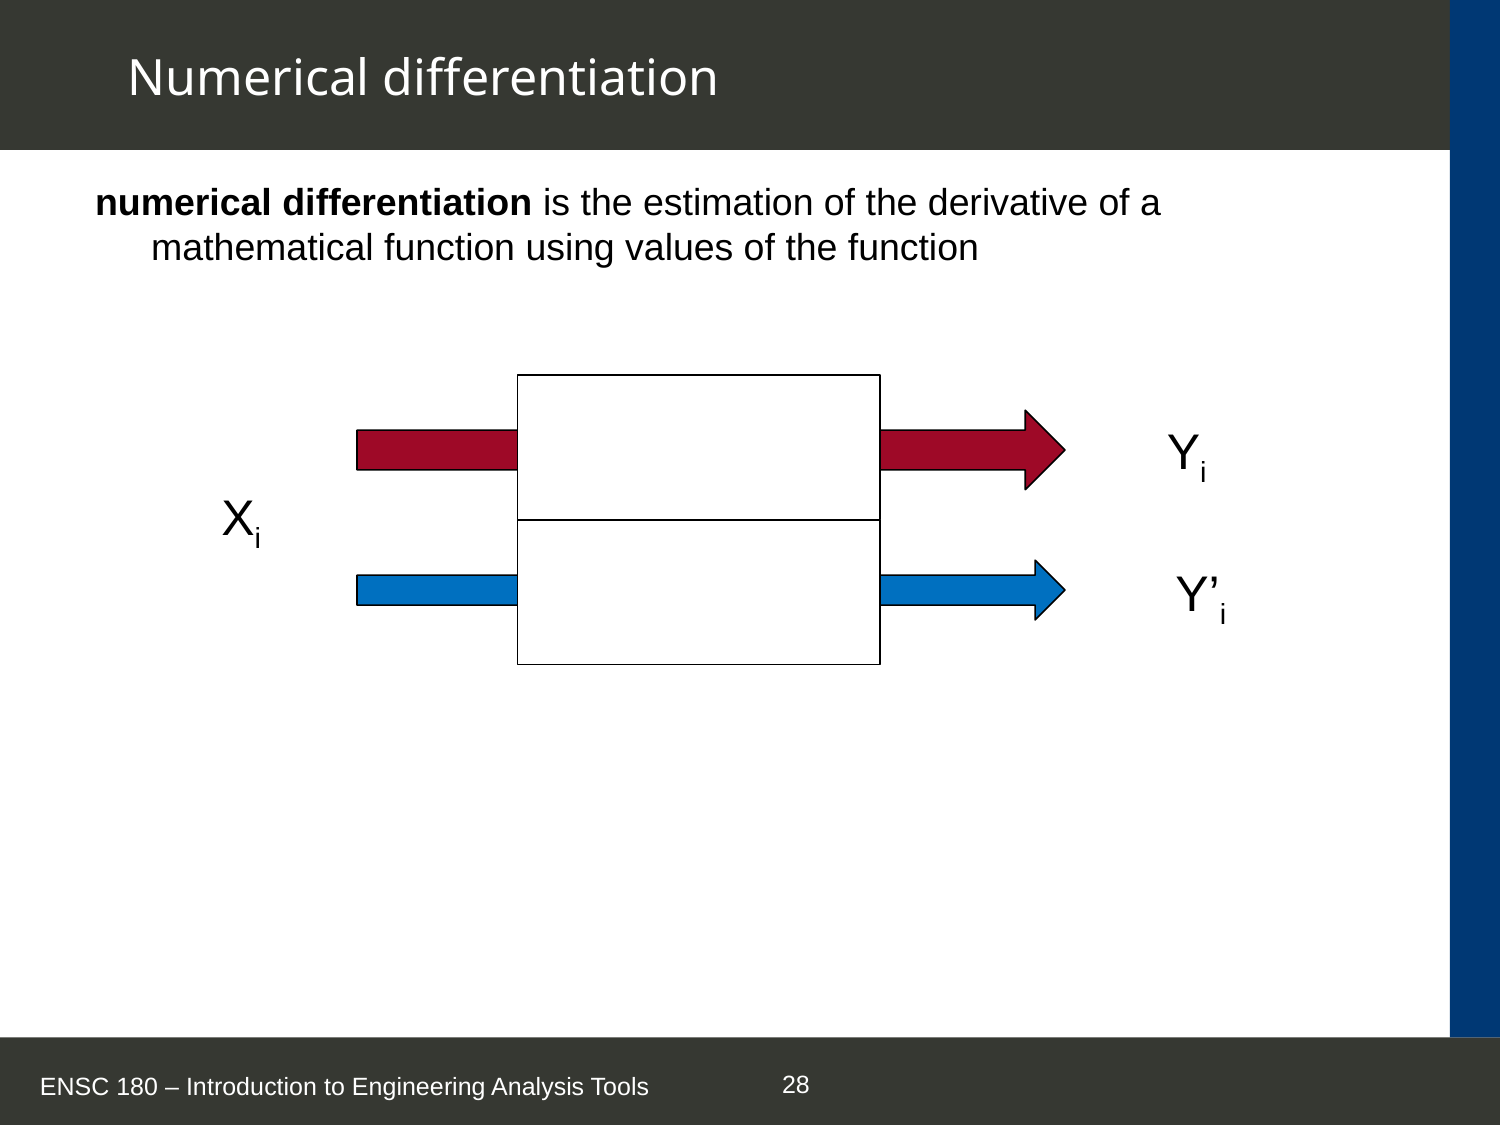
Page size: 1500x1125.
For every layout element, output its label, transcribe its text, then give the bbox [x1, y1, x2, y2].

list numerical differentiation is the estimation of the derivative of a mathematical function using values of the function [79, 169, 1356, 374]
title Numerical differentiation [112, 37, 1451, 138]
text_box [881, 560, 1066, 620]
text_box Xi [206, 478, 276, 562]
text_box [356, 430, 517, 470]
text_box [881, 410, 1066, 490]
text_box [356, 575, 517, 606]
text_box Y’i [1160, 554, 1242, 638]
text_box Yi [1152, 412, 1222, 496]
footer ENSC 180 – Introduction to Engineering Analysis Tools [24, 1062, 678, 1108]
